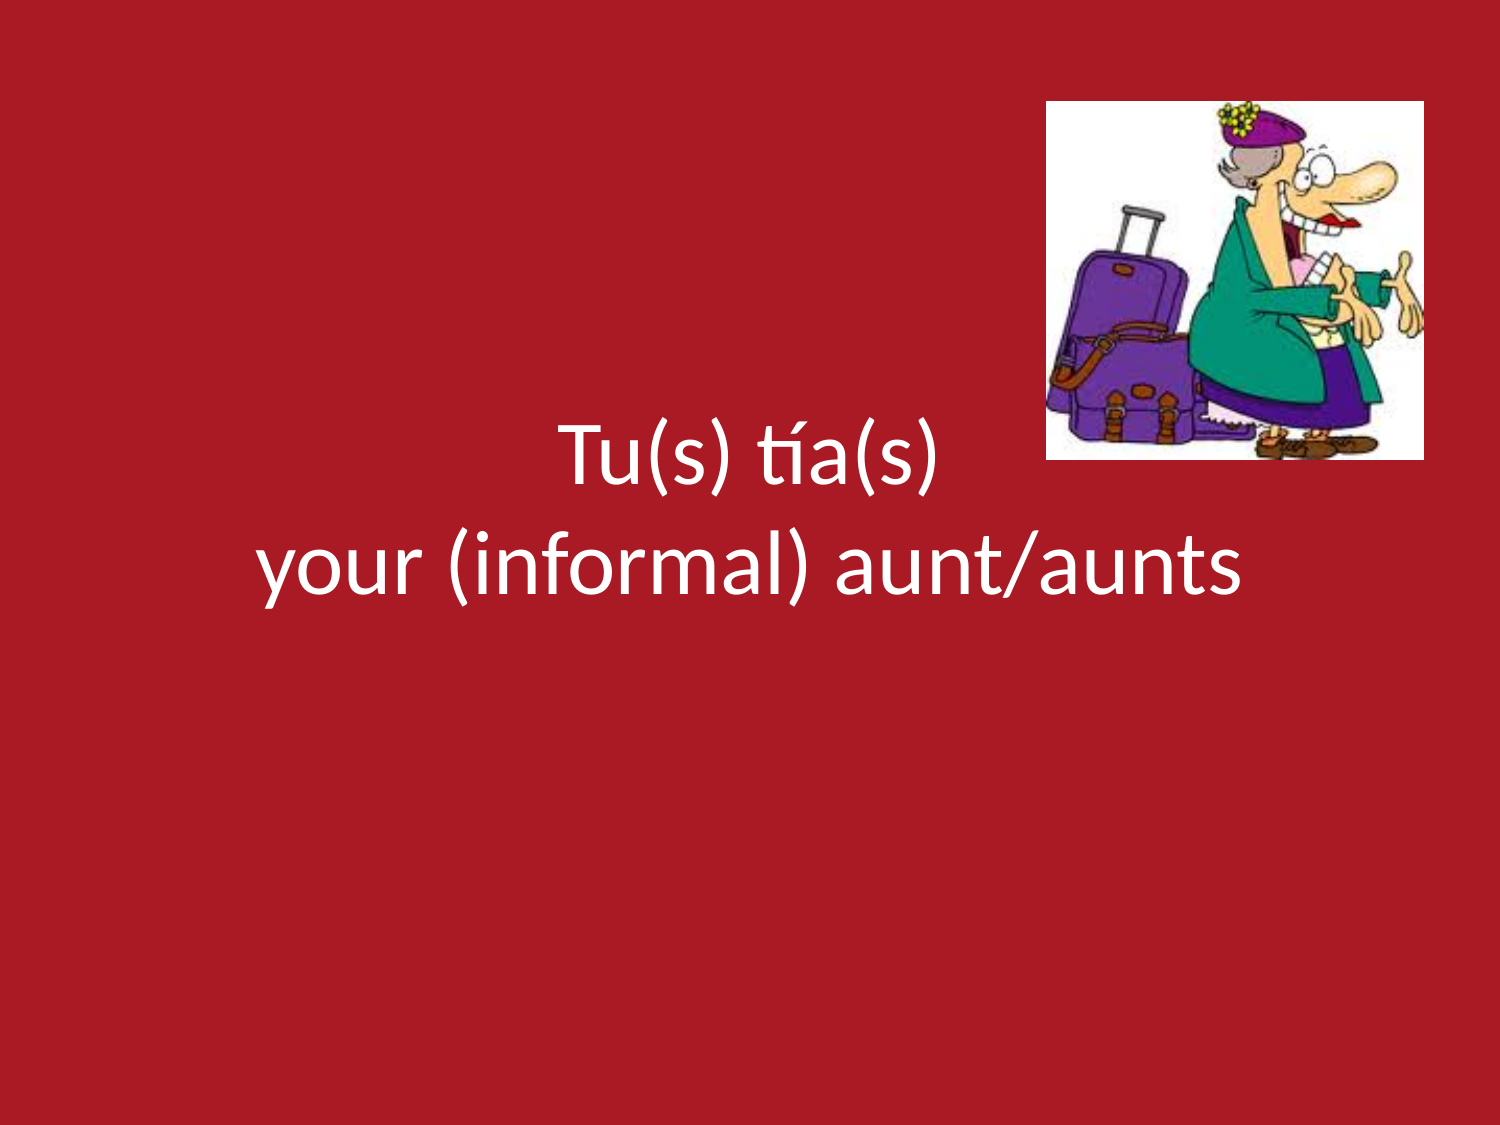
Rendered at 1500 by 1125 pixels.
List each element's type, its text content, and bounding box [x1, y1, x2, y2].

title Tu(s) tía(s) your (informal) aunt/aunts [75, 45, 1425, 961]
picture [1046, 101, 1424, 460]
